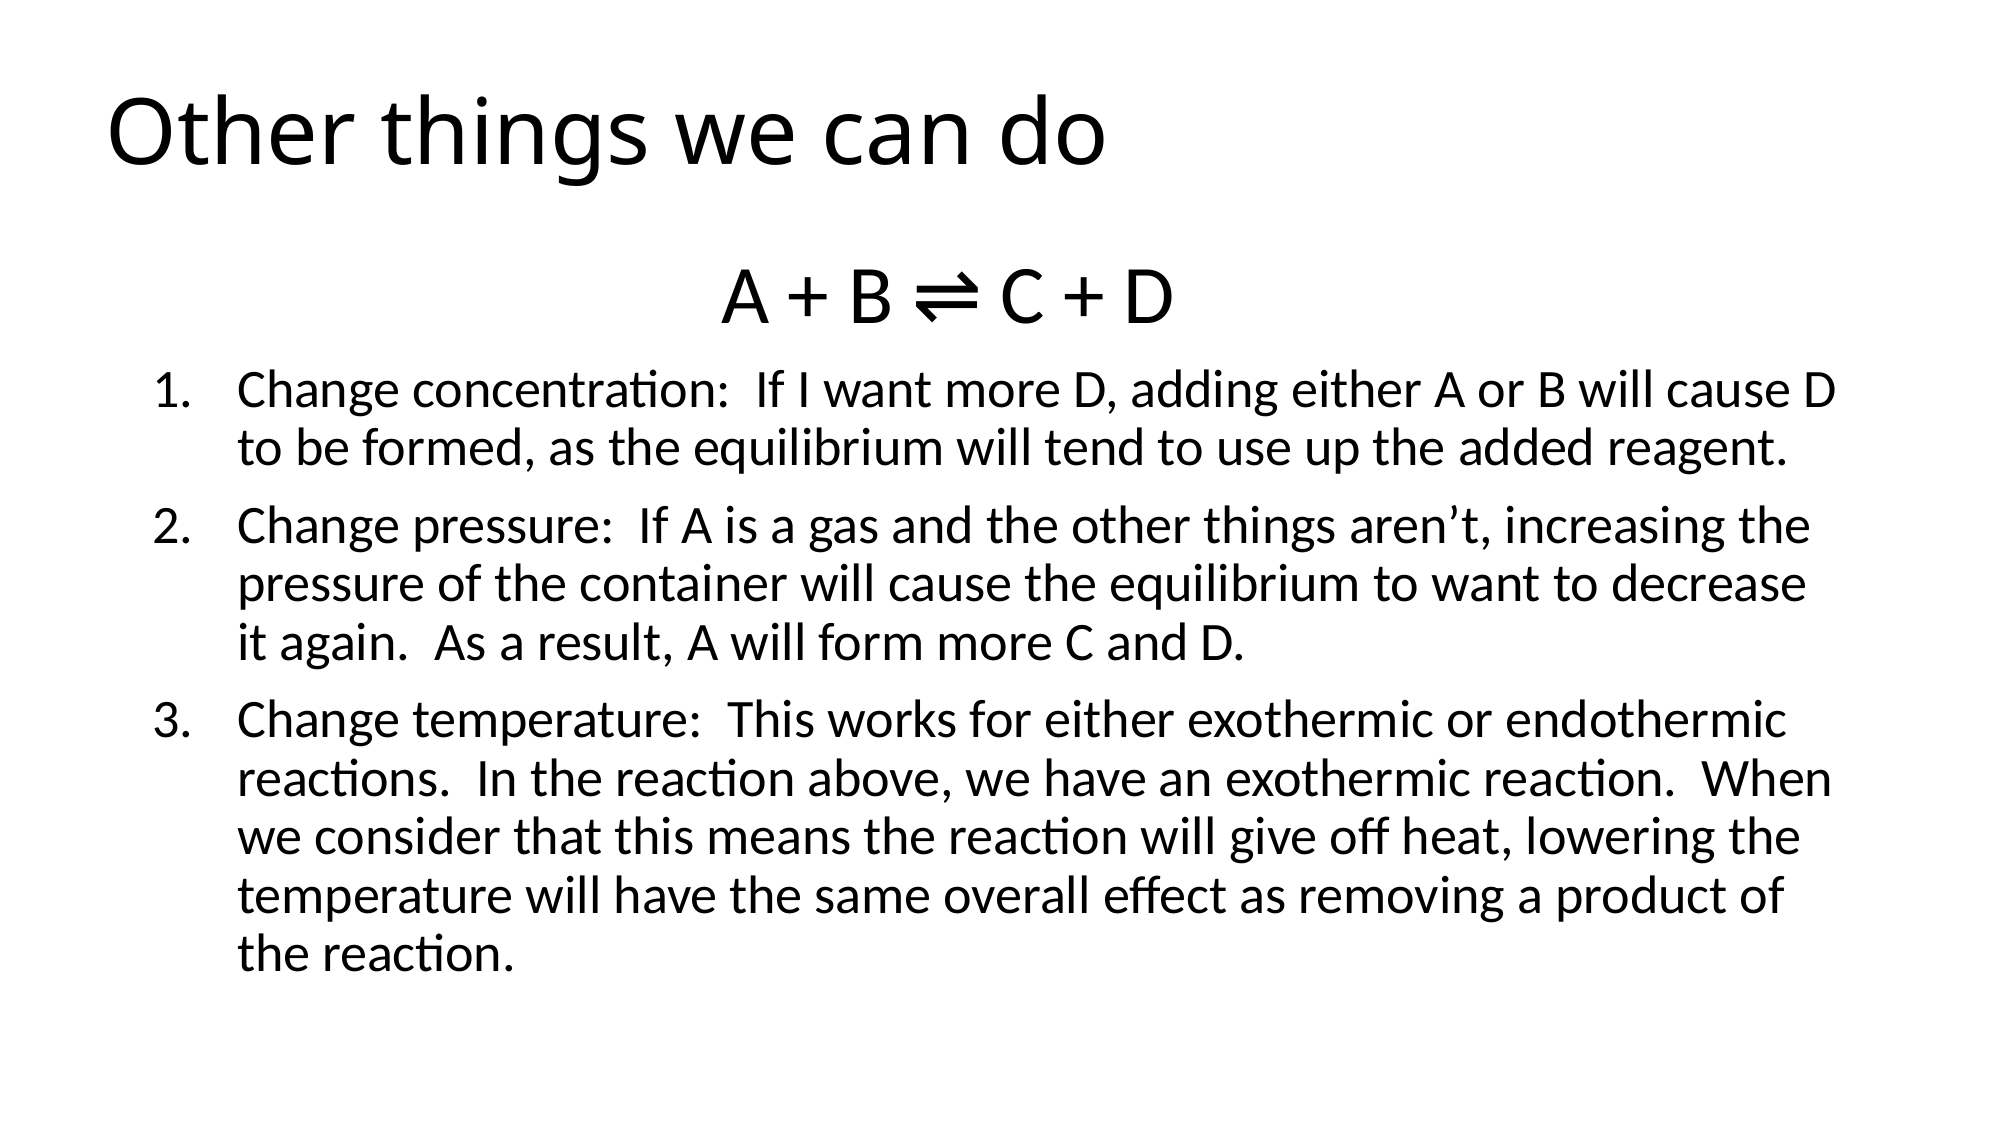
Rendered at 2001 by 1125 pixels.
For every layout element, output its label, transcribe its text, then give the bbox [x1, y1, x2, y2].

title Other things we can do [90, 26, 1816, 244]
